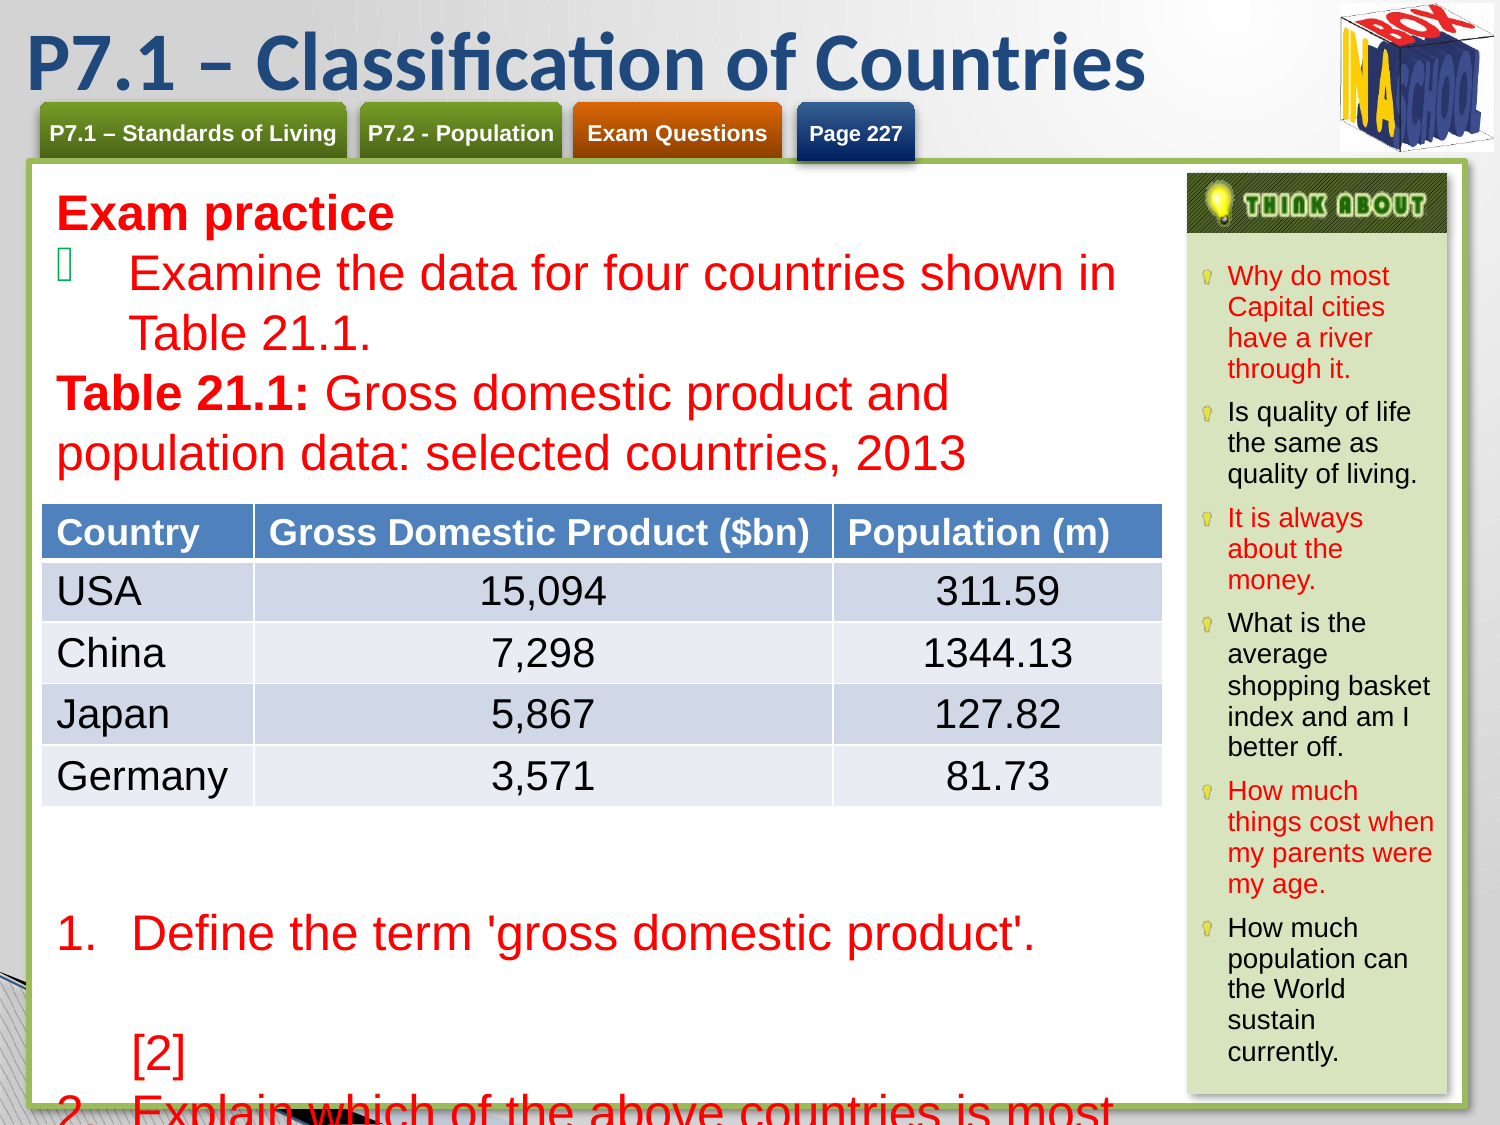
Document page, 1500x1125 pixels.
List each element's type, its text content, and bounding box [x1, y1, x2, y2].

table_cell Why do most Capital cities have a river through it. Is quality of life the same as quality of living. It is always about the money. What is the average shopping basket index and am I better off. How much things cost when my parents were my age. How much population can the World sustain currently. [1187, 233, 1447, 1094]
picture [1198, 917, 1215, 938]
picture [1198, 266, 1215, 286]
table_cell 15,094 [255, 563, 832, 621]
picture [1204, 177, 1430, 232]
table_cell 311.59 [834, 563, 1162, 621]
picture [1198, 781, 1215, 801]
table_header Population (m) [834, 504, 1162, 558]
text_box Exam practice Examine the data for four countries shown in Table 21.1. Table 21.1: Gross domestic product and population data: selected countries, 2013 Define the term 'gross domestic product'. [2] Explain which of the above countries is most likely to have the highest standard of living. [4] [41, 172, 1164, 503]
table_header Gross Domestic Product ($bn) [255, 504, 832, 558]
table_cell Japan [42, 684, 253, 744]
table_cell 3,571 [255, 746, 832, 806]
text_box Exam practice Examine the data for four countries shown in Table 21.1. Table 21.1: Gross domestic product and population data: selected countries, 2013 Define the term 'gross domestic product'. [2] Explain which of the above countries is most likely to have the highest standard of living. [4] [41, 808, 1164, 1125]
table_cell 1344.13 [834, 623, 1162, 683]
picture [1340, 3, 1495, 152]
picture [1198, 508, 1215, 528]
table_cell 81.73 [834, 746, 1162, 806]
table_cell Germany [42, 746, 253, 806]
picture [1198, 402, 1215, 423]
table_header [1187, 173, 1447, 233]
table_cell USA [42, 563, 253, 621]
table_cell 7,298 [255, 623, 832, 683]
title P7.1 – Classification of Countries [11, 11, 1465, 102]
table_header Country [42, 504, 253, 558]
picture [1198, 613, 1215, 634]
text_box Page 227 [797, 101, 916, 162]
table_cell China [42, 623, 253, 683]
table_cell 127.82 [834, 684, 1162, 744]
table_cell 5,867 [255, 684, 832, 744]
